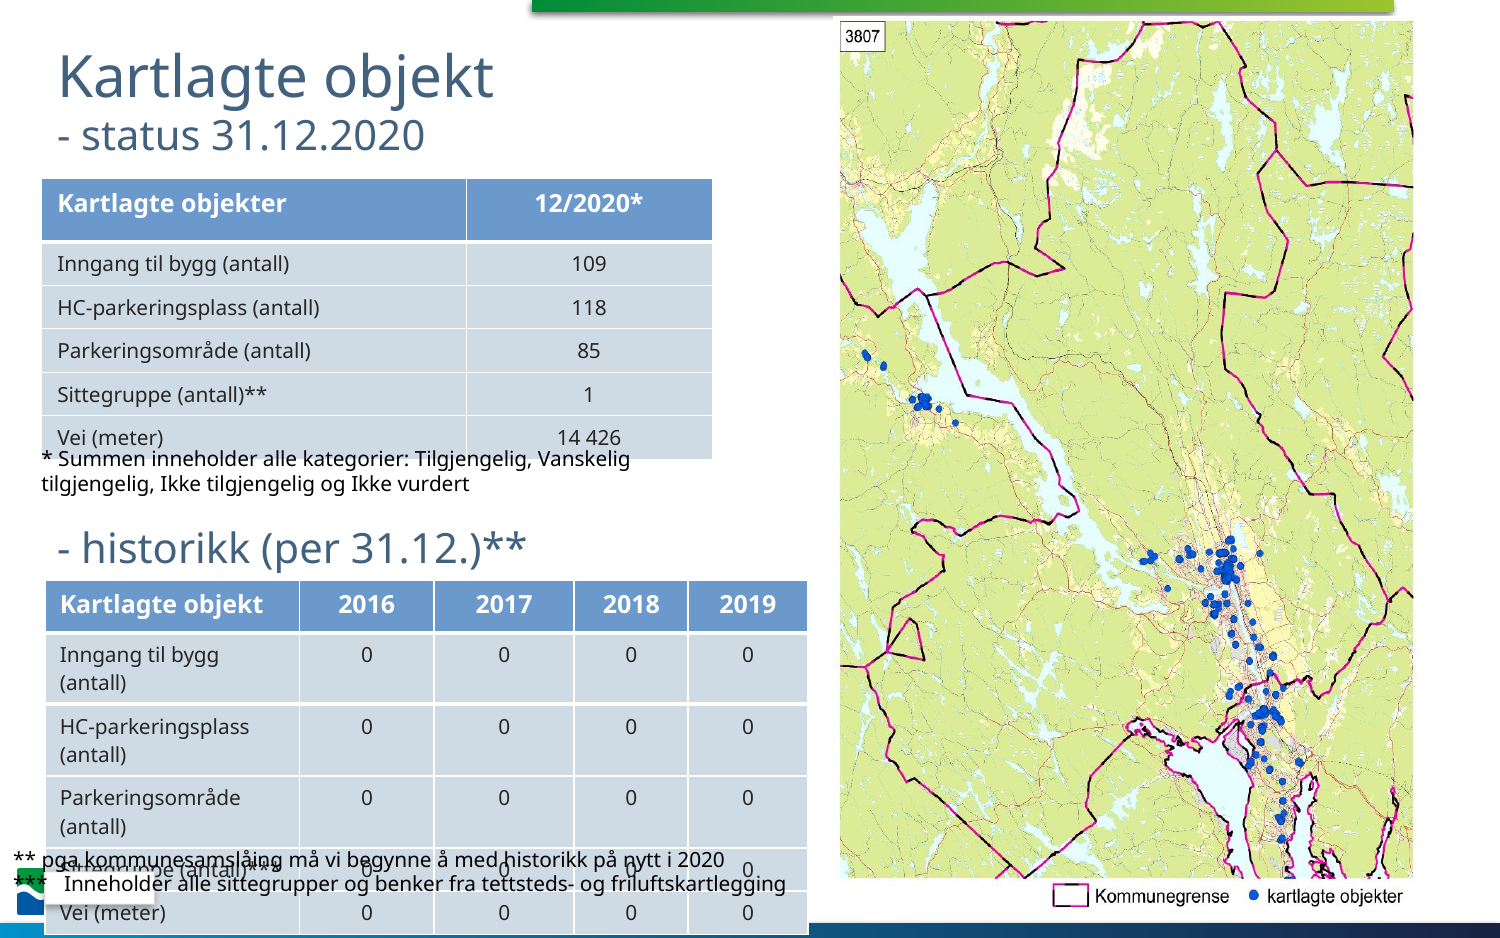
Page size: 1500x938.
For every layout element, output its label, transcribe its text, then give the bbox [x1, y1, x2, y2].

text_box - historikk (per 31.12.)** [42, 496, 828, 580]
table_cell 0 [575, 635, 687, 702]
table_cell 0 [300, 904, 433, 934]
table_cell 14 426 [467, 416, 712, 459]
table_cell 0 [575, 904, 687, 934]
table_cell HC-parkeringsplass (antall) [42, 286, 466, 328]
table_cell 0 [689, 777, 807, 847]
text_box * Summen inneholder alle kategorier: Tilgjengelig, Vanskelig tilgjengelig, Ikke tilgjengelig og Ikke vurdert [26, 438, 711, 504]
table_cell 0 [435, 706, 573, 775]
table_cell Sittegruppe (antall)** [42, 373, 466, 415]
table_cell 1 [467, 373, 712, 415]
text_box Kartlagte objekt - status 31.12.2020 [42, 24, 828, 167]
table_header Kartlagte objekt [46, 581, 299, 631]
table_cell 0 [689, 635, 807, 702]
table_cell 0 [689, 892, 807, 934]
picture [833, 16, 1419, 913]
table_cell 0 [802, 849, 807, 890]
table_cell Vei (meter) [42, 416, 466, 438]
table_cell 118 [467, 286, 712, 328]
table_header 2016 [300, 581, 433, 631]
table_cell 0 [435, 904, 573, 934]
table_header 2018 [575, 581, 687, 631]
table_header 12/2020* [467, 179, 712, 240]
table_cell Inngang til bygg (antall) [42, 244, 466, 285]
table_cell 85 [467, 329, 712, 372]
table_cell Parkeringsområde (antall) [42, 329, 466, 372]
table_cell 109 [467, 244, 712, 285]
table_cell HC-parkeringsplass (antall) [46, 706, 299, 775]
table_cell Vei (meter) [46, 904, 299, 934]
text_box ** pga kommunesamslåing må vi begynne å med historikk på nytt i 2020 *** Inneholder alle sittegrupper og benker fra tettsteds- og friluftskartlegging [0, 838, 802, 904]
table_cell 0 [435, 635, 573, 702]
table_cell 0 [300, 635, 433, 702]
table_cell 0 [435, 777, 573, 838]
table_header 2017 [435, 581, 573, 631]
table_header 2019 [689, 581, 807, 631]
table_cell 0 [575, 706, 687, 775]
table_cell 0 [689, 706, 807, 775]
table_cell Inngang til bygg (antall) [46, 635, 299, 702]
table_header Kartlagte objekter [42, 179, 466, 240]
table_cell 0 [300, 777, 433, 838]
table_cell 0 [575, 777, 687, 838]
table_cell 0 [300, 706, 433, 775]
table_cell Parkeringsområde (antall) [46, 777, 299, 838]
